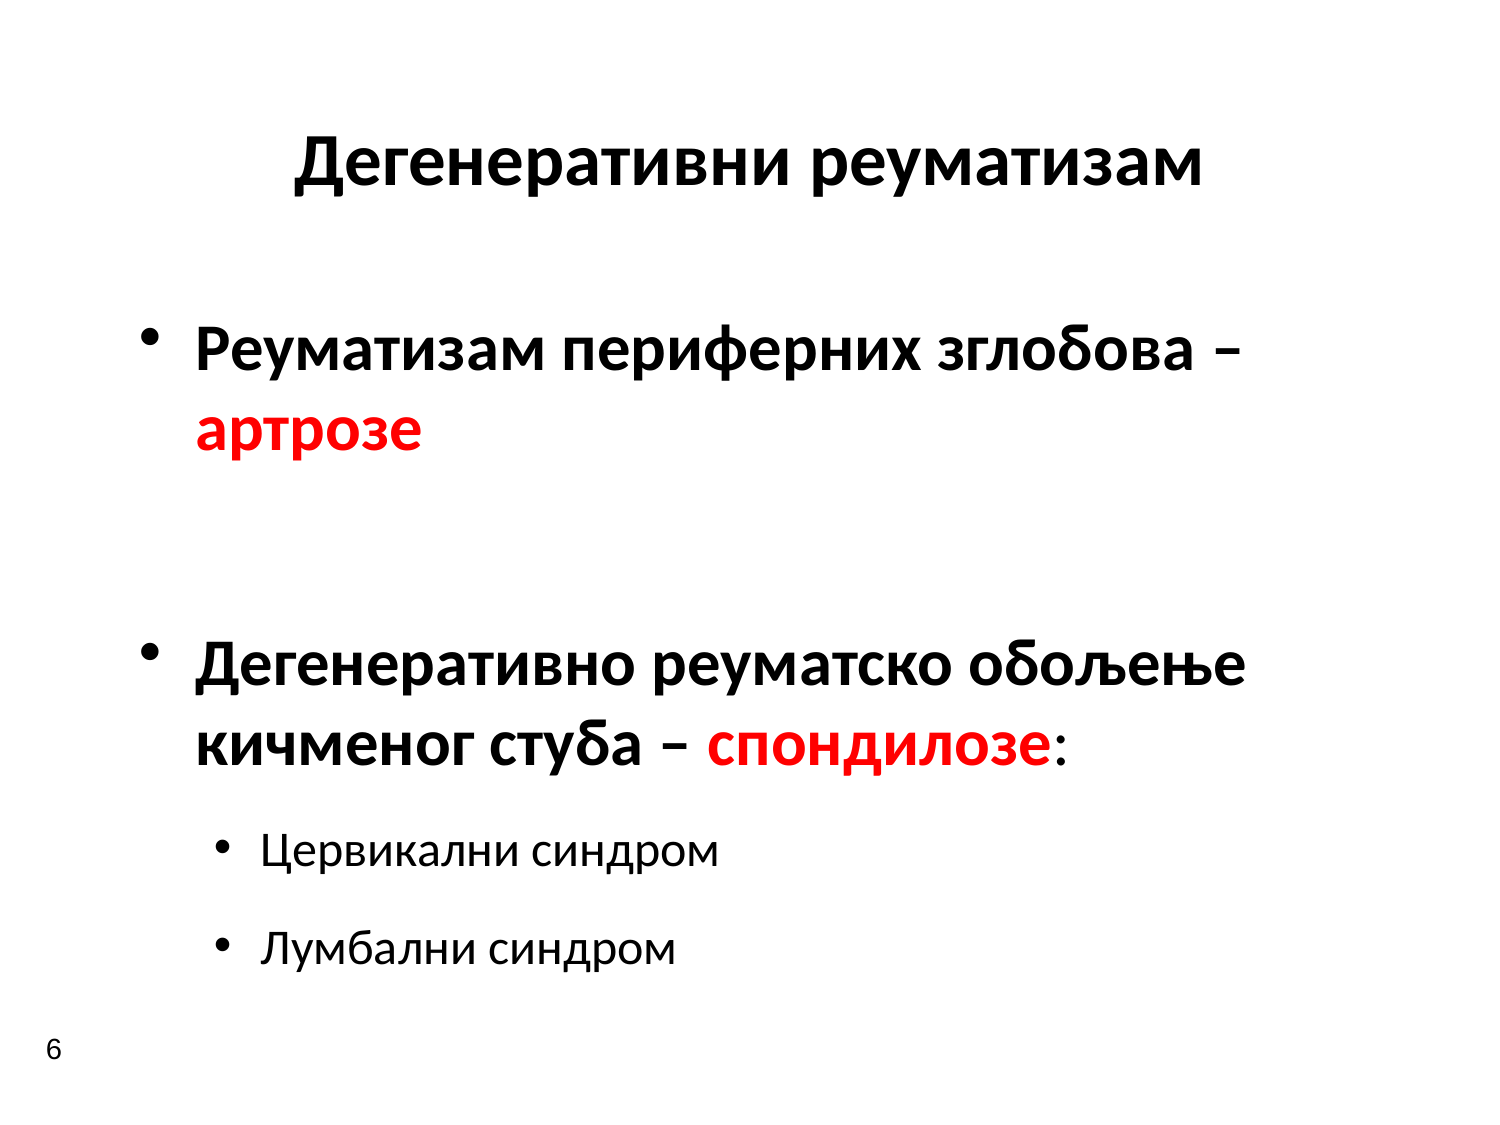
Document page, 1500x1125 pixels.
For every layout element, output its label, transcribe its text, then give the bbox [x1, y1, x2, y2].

list Реуматизам периферних зглобова – артрозе Дегенеративно реуматско обољење кичменог стуба – спондилозе: Цервикални синдром Лумбални синдром [123, 243, 1365, 1036]
title Дегенеративни реуматизам [74, 109, 1426, 209]
slide_number 6 [4, 1023, 78, 1102]
